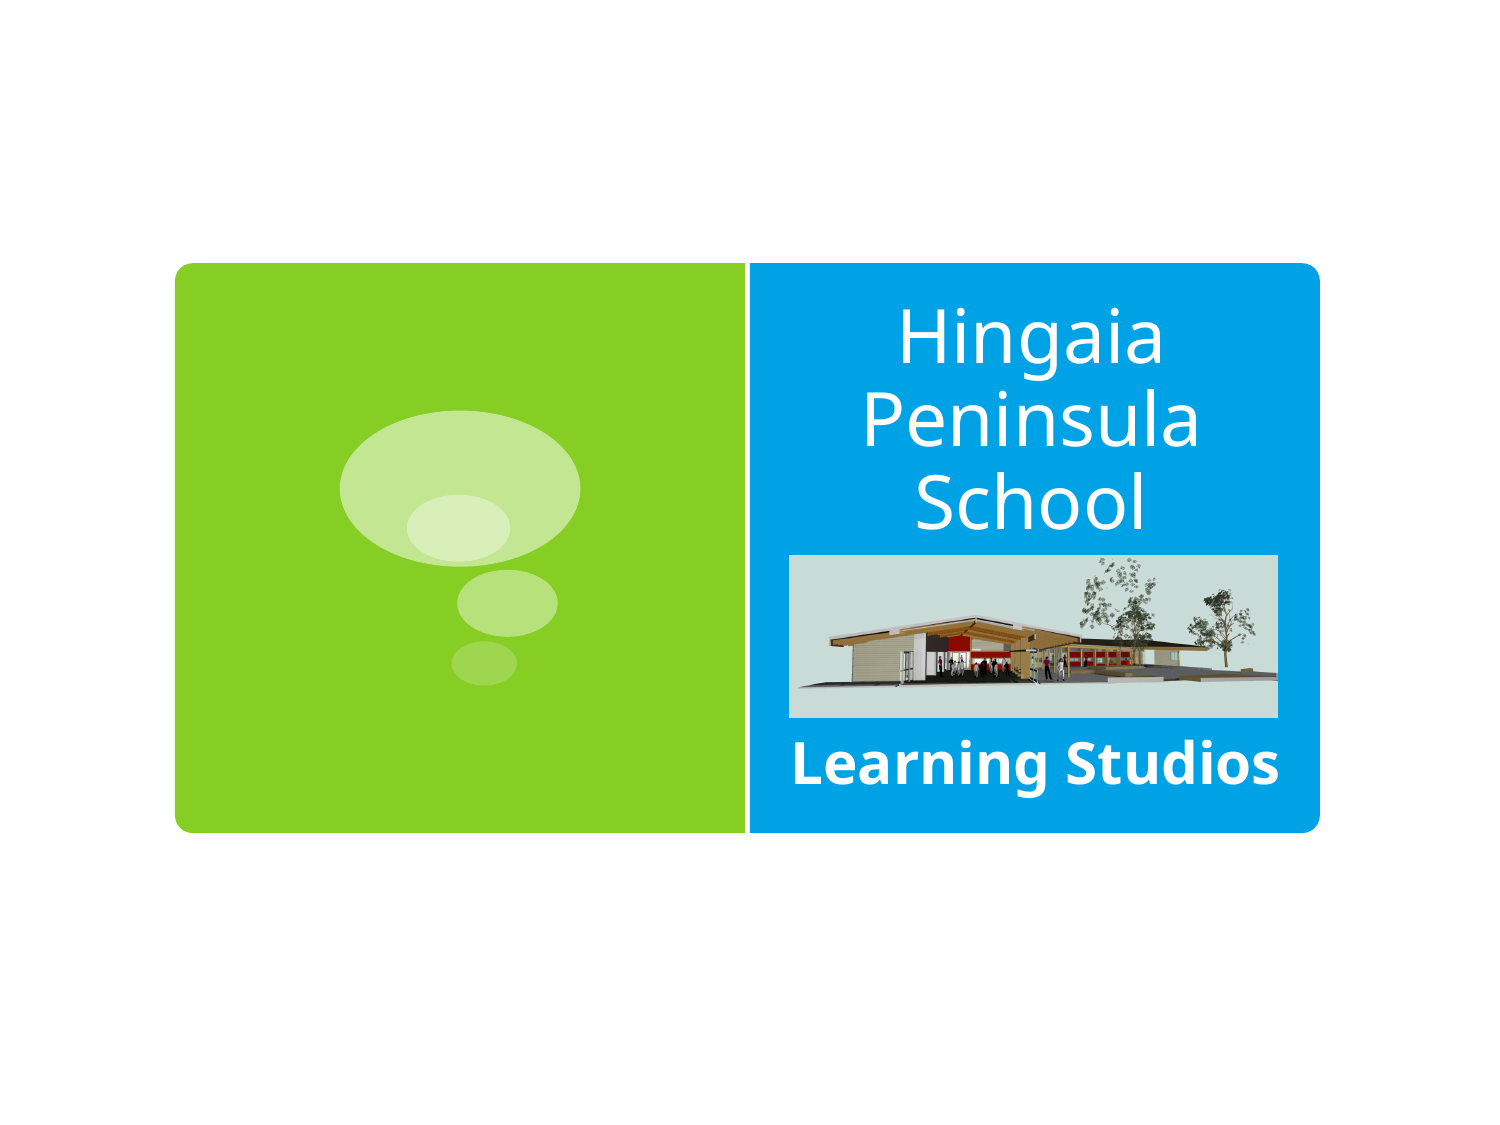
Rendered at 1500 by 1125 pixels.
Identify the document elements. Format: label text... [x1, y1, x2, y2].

picture [790, 556, 1277, 717]
subtitle Learning Studios [767, 725, 1305, 813]
title Hingaia Peninsula School [762, 275, 1300, 545]
